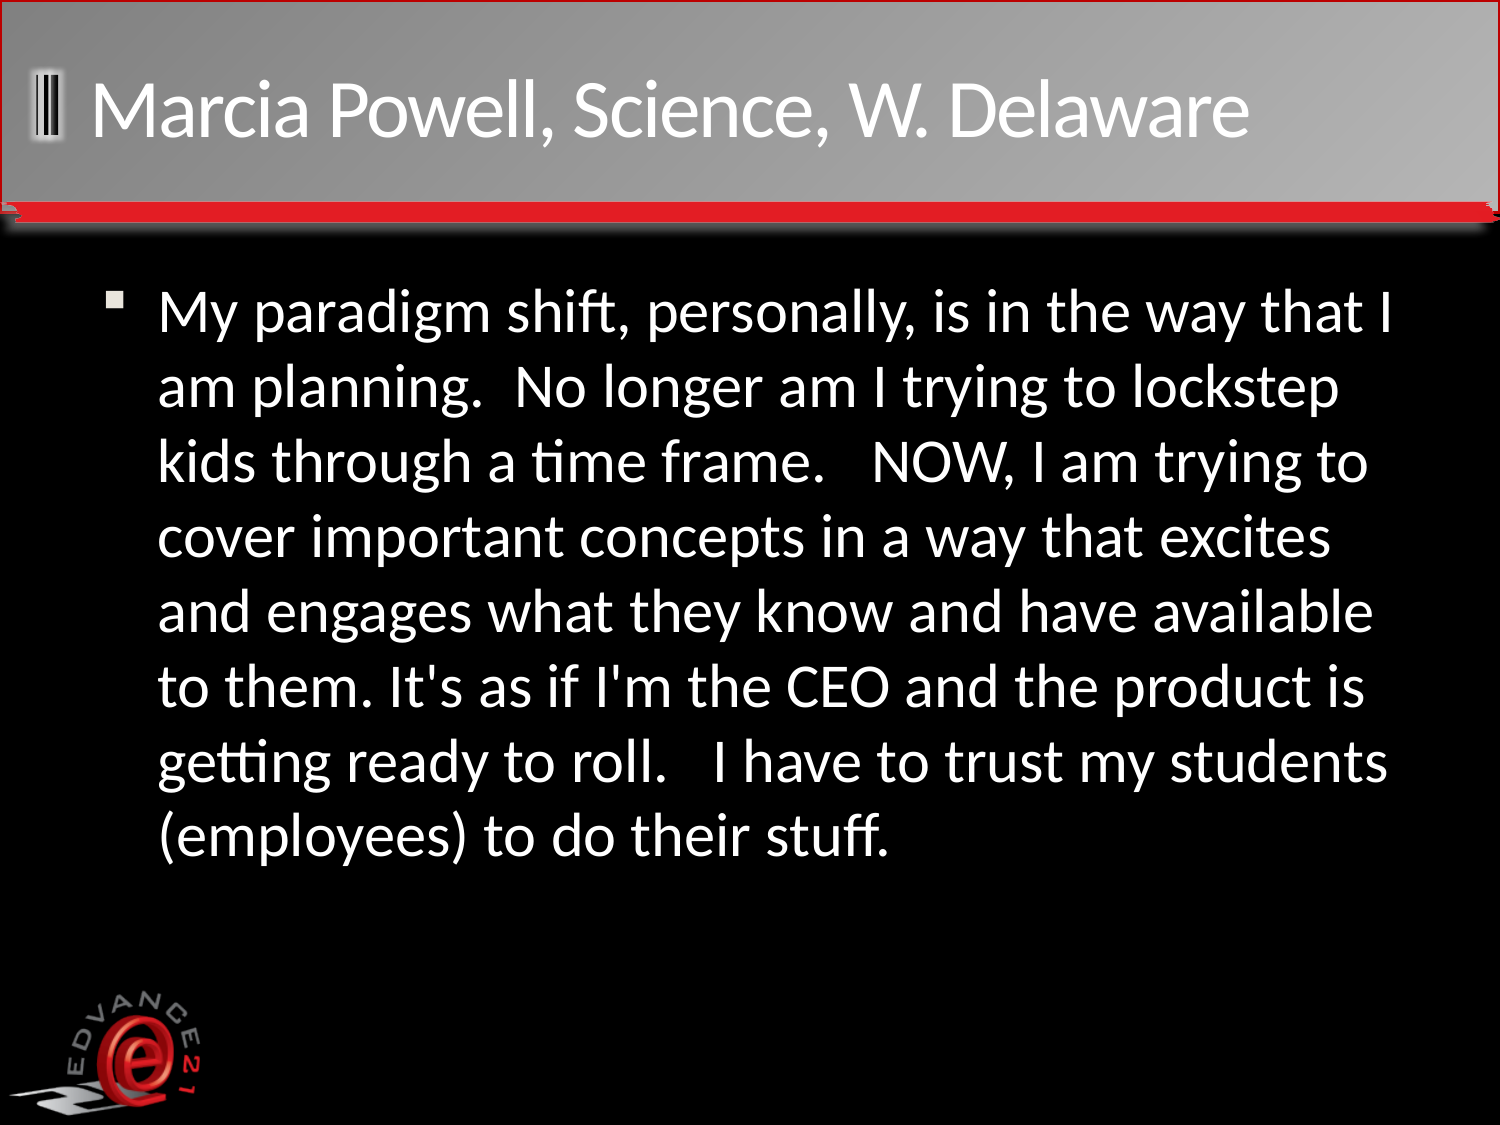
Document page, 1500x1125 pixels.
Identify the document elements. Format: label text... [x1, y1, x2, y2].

title Marcia Powell, Science, W. Delaware [75, 46, 1425, 188]
picture [0, 199, 1500, 225]
picture [0, 983, 225, 1125]
list My paradigm shift, personally, is in the way that I am planning. No longer am I trying to lockstep kids through a time frame. NOW, I am trying to cover important concepts in a way that excites and engages what they know and have available to them. It's as if I'm the CEO and the product is getting ready to roll. I have to trust my students (employees) to do their stuff. [75, 262, 1425, 1043]
